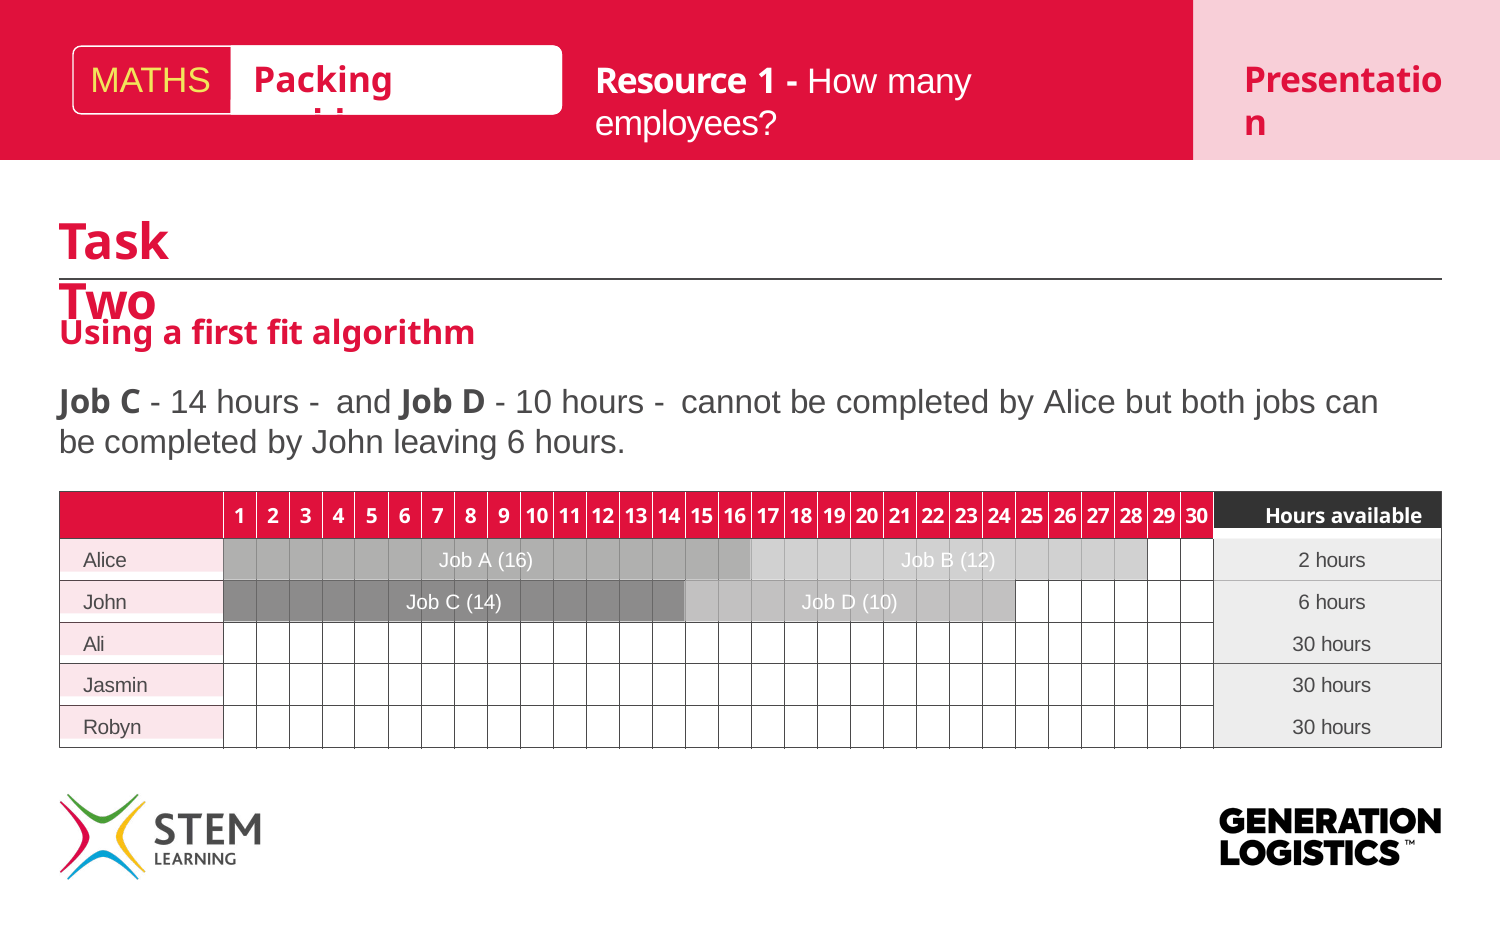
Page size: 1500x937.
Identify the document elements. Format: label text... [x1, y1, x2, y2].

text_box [223, 579, 1016, 622]
picture [59, 793, 261, 880]
text_box Task Two [56, 207, 272, 309]
title Resource 1 - How many employees? [592, 55, 1144, 215]
text_box Packing problems [231, 111, 561, 143]
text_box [58, 490, 1443, 750]
text_box Presentation [1241, 55, 1450, 143]
text_box [72, 46, 562, 114]
text_box Using a first fit algorithm Job C - 14 hours - and Job D - 10 hours - cannot be completed by Alice but both jobs can be completed by John leaving 6 hours. [56, 309, 1407, 461]
picture [1219, 807, 1441, 866]
